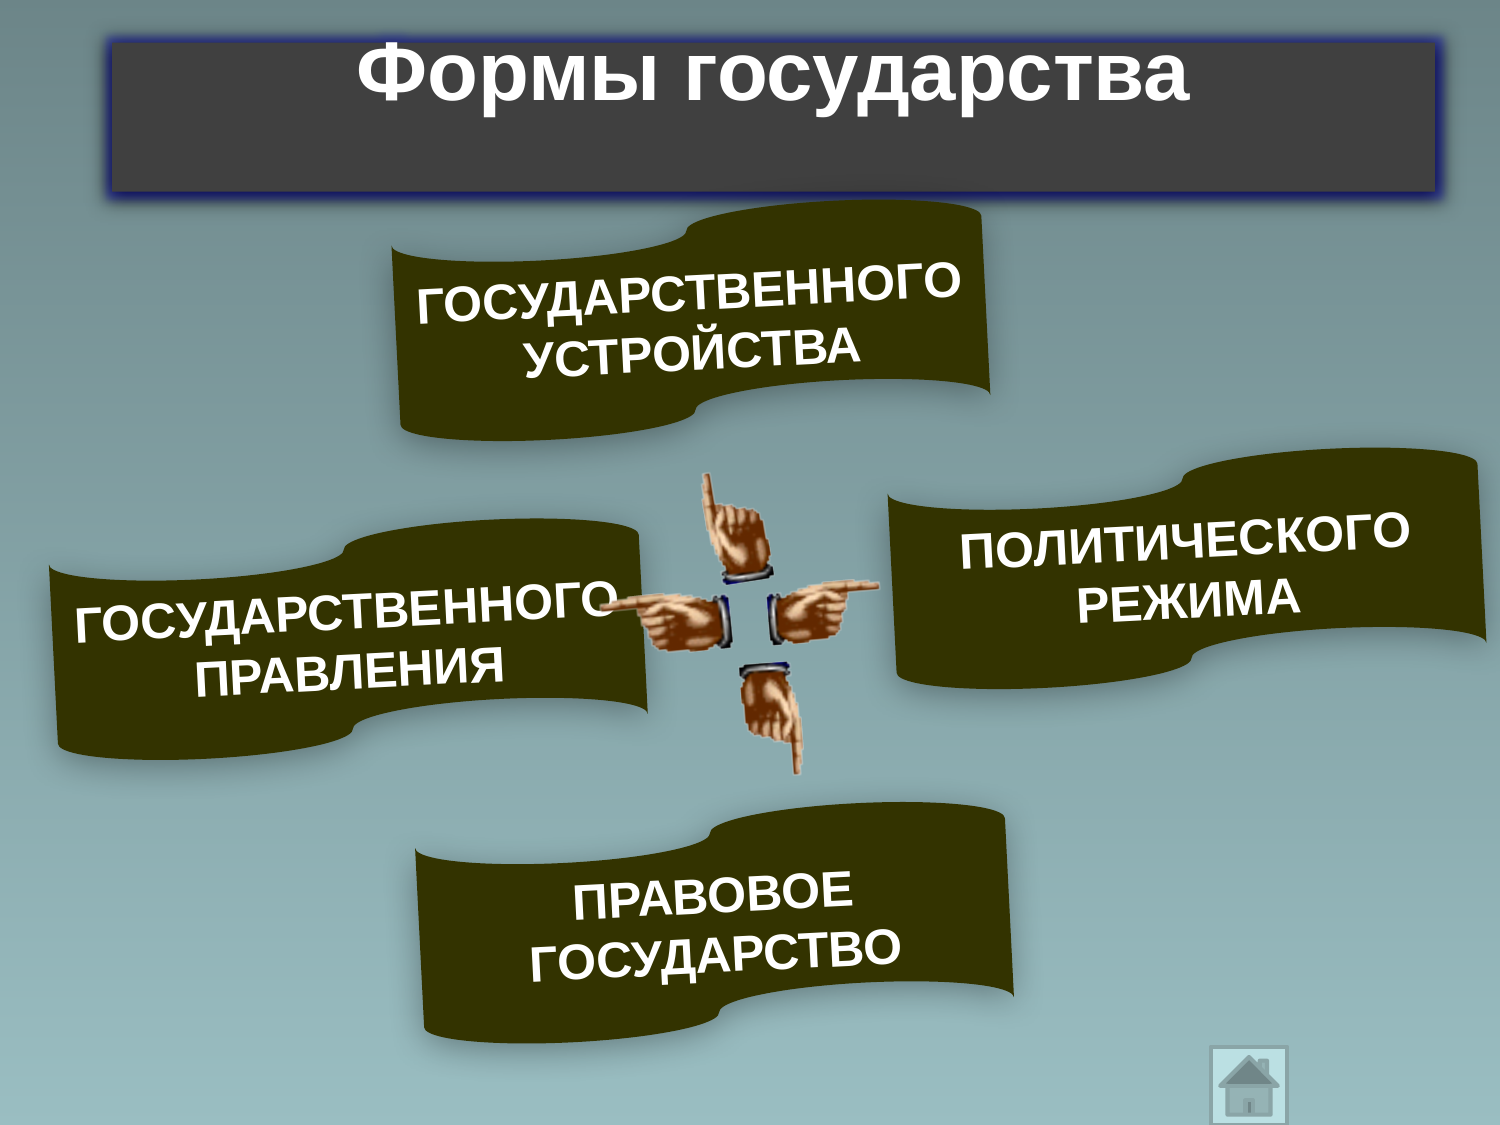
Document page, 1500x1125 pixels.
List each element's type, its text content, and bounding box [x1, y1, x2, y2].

picture [694, 662, 853, 822]
text_box [1209, 1045, 1289, 1125]
text_box ПОЛИТИЧЕСКОГО РЕЖИМА [885, 445, 1489, 692]
picture [767, 575, 927, 645]
text_box ГОСУДАРСТВЕННОГО УСТРОЙСТВА [389, 197, 993, 444]
picture [551, 588, 733, 665]
picture [653, 423, 812, 586]
text_box ПРАВОВОЕ ГОСУДАРСТВО [413, 799, 1017, 1046]
text_box Формы государства [110, 41, 1437, 194]
text_box ГОСУДАРСТВЕННОГО ПРАВЛЕНИЯ [46, 516, 650, 763]
